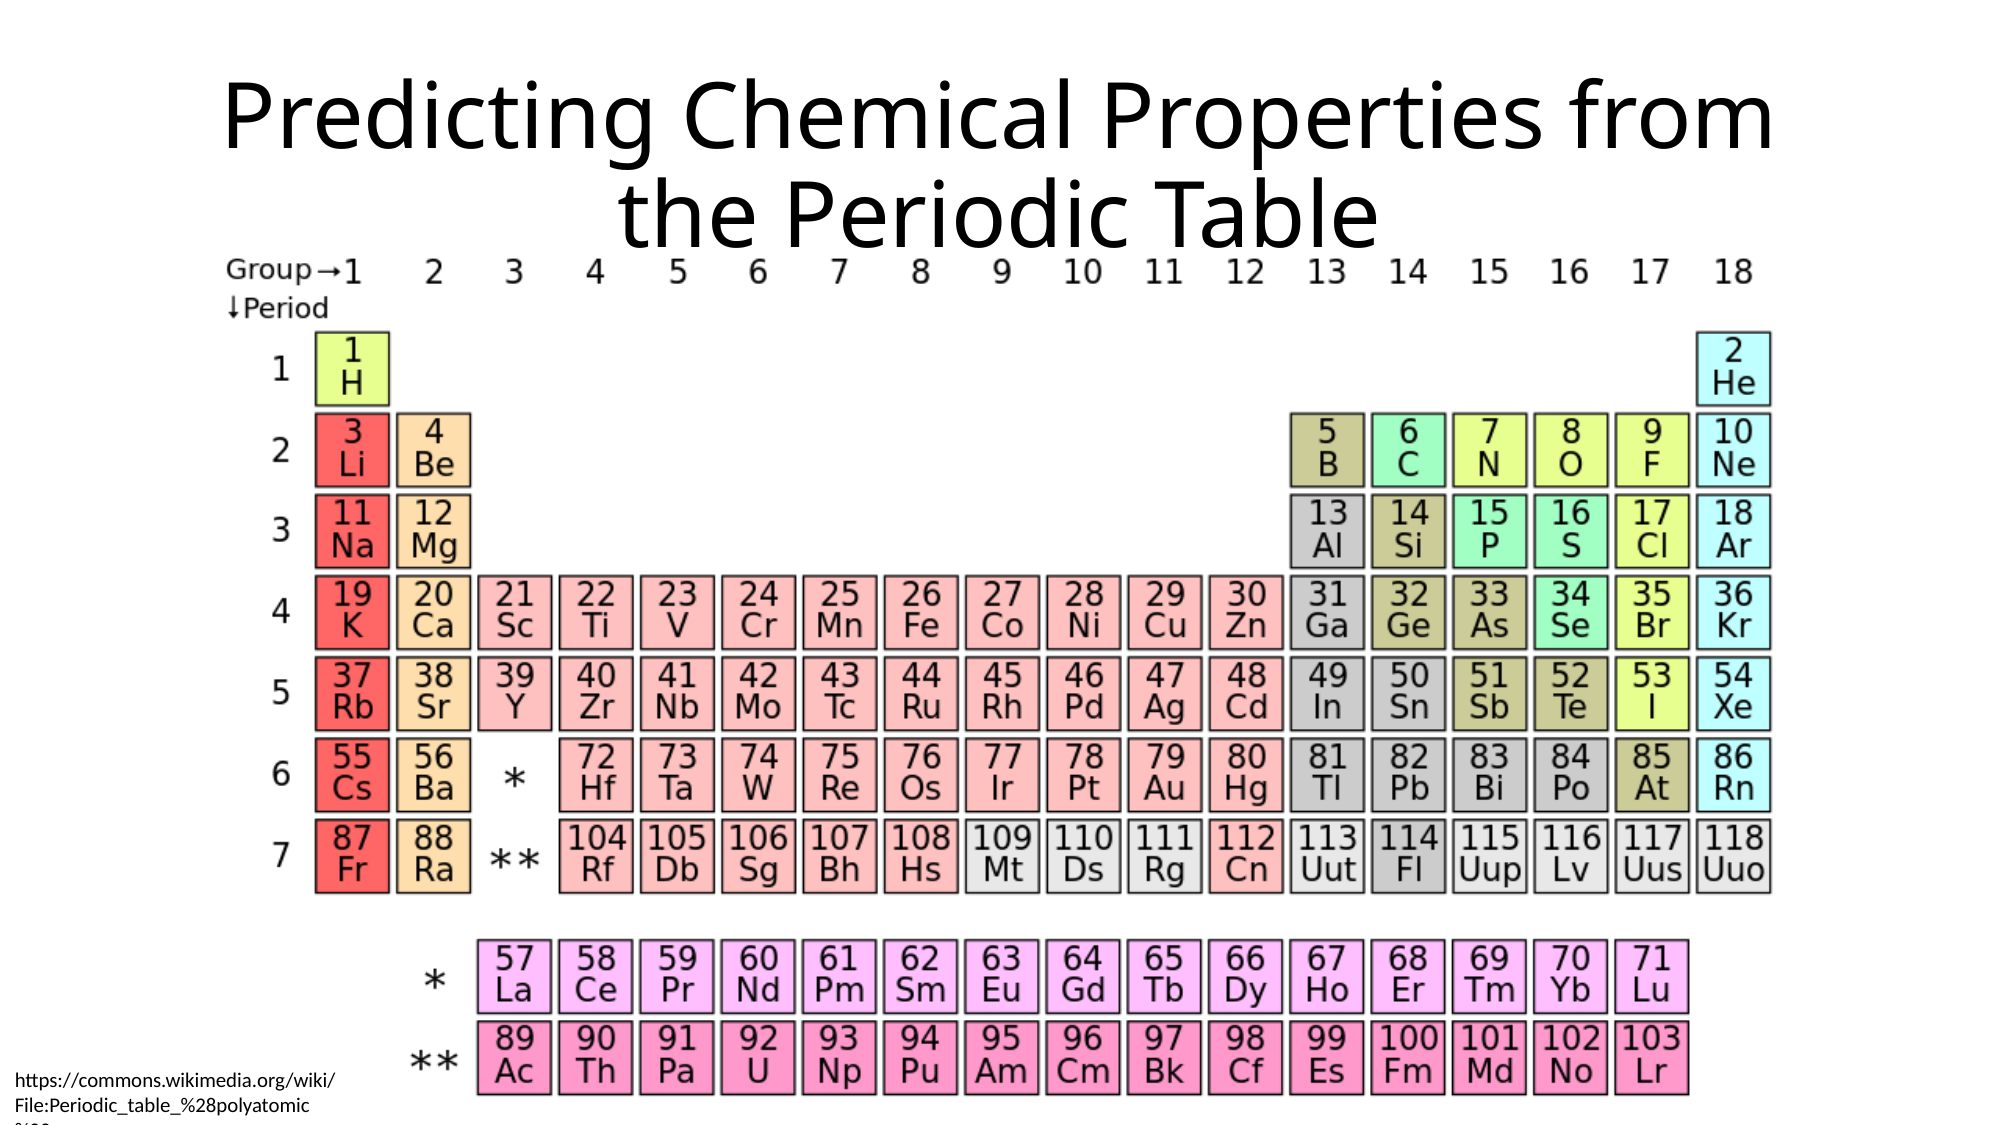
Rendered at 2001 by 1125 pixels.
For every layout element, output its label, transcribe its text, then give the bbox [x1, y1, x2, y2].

title Predicting Chemical Properties from the Periodic Table [137, 59, 1863, 278]
picture [218, 248, 1782, 1105]
text_box https://commons.wikimedia.org/wiki/File:Periodic_table_%28polyatomic%29.svg [0, 1059, 389, 1125]
